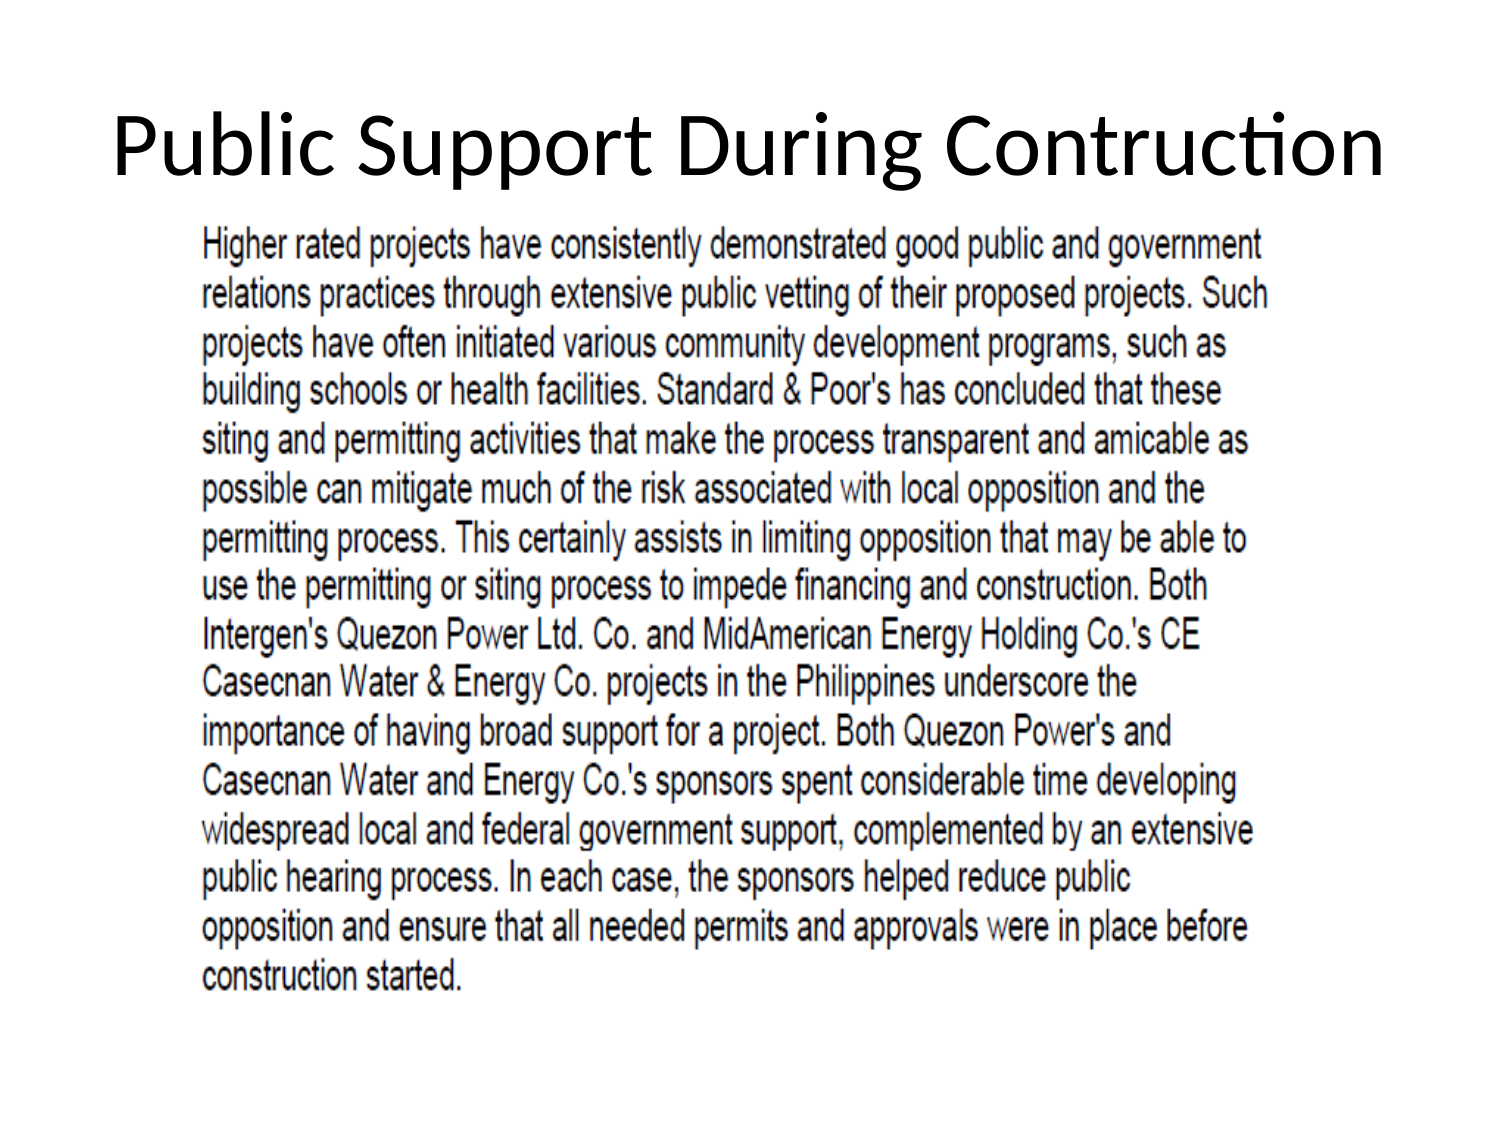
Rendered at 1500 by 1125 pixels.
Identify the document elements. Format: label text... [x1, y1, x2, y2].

title Public Support During Contruction [75, 45, 1425, 233]
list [149, 199, 1301, 1038]
